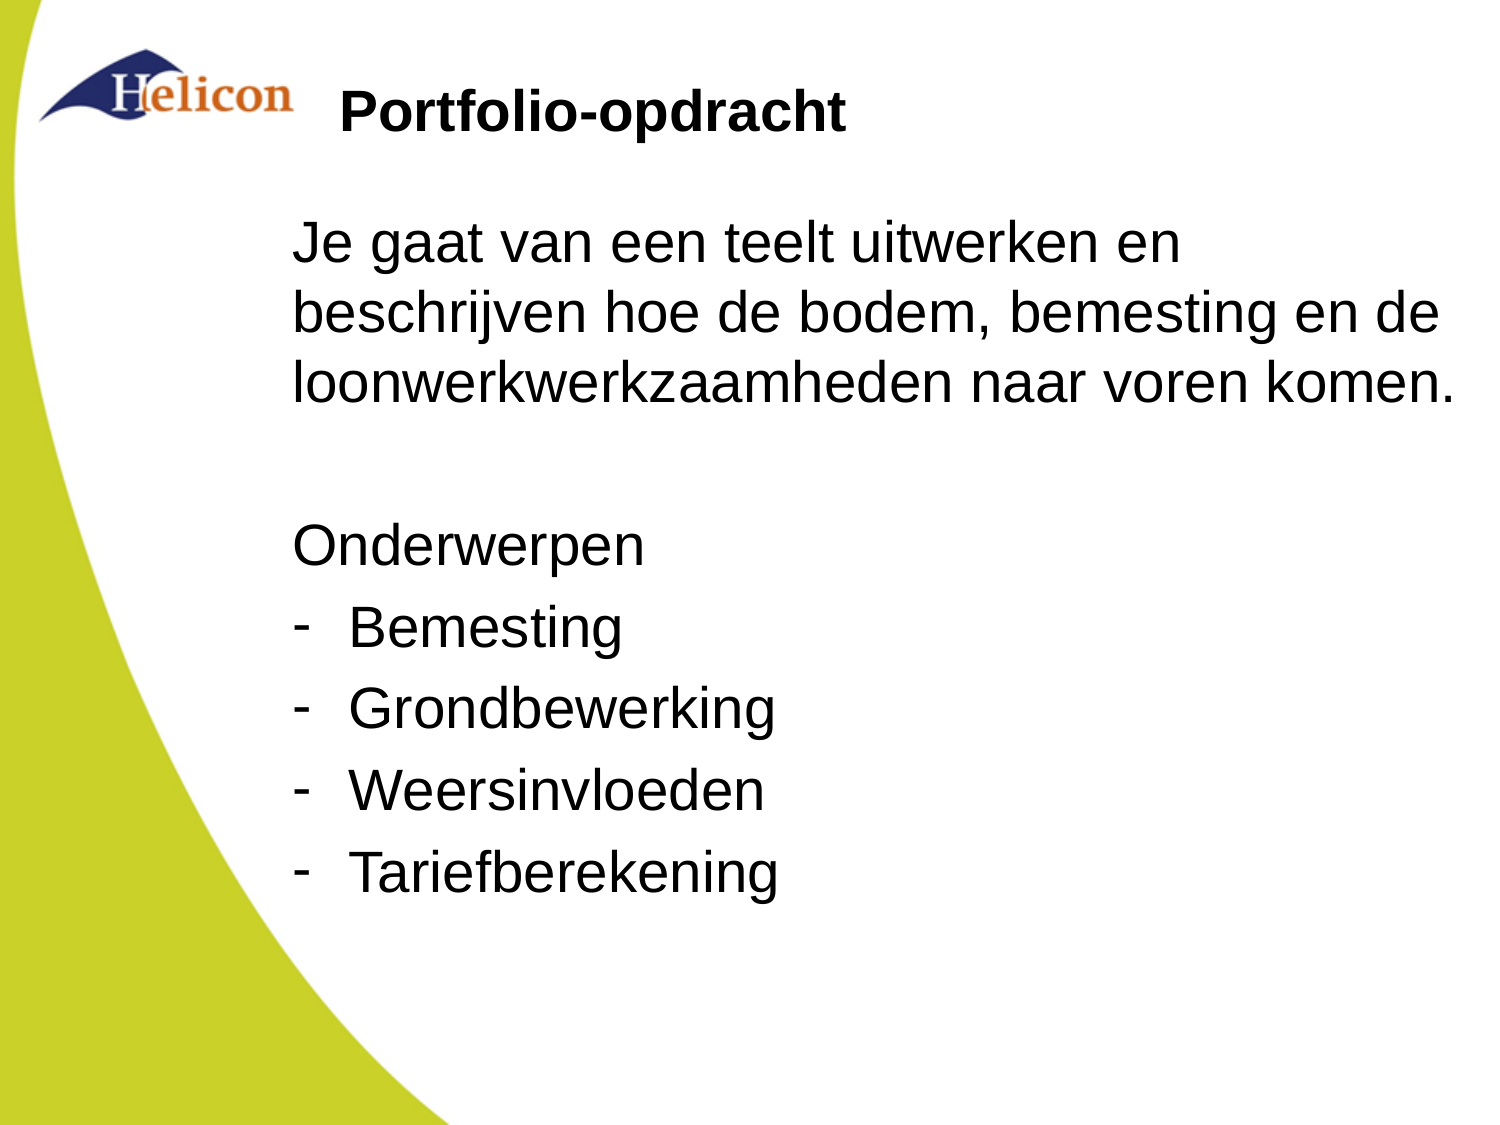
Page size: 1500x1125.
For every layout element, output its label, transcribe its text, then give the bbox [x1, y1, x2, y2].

list Je gaat van een teelt uitwerken en beschrijven hoe de bodem, bemesting en de loonwerkwerkzaamheden naar voren komen. Onderwerpen Bemesting Grondbewerking Weersinvloeden Tariefberekening [277, 196, 1483, 1005]
title Portfolio-opdracht [324, 54, 1415, 161]
picture [0, 0, 1500, 1125]
